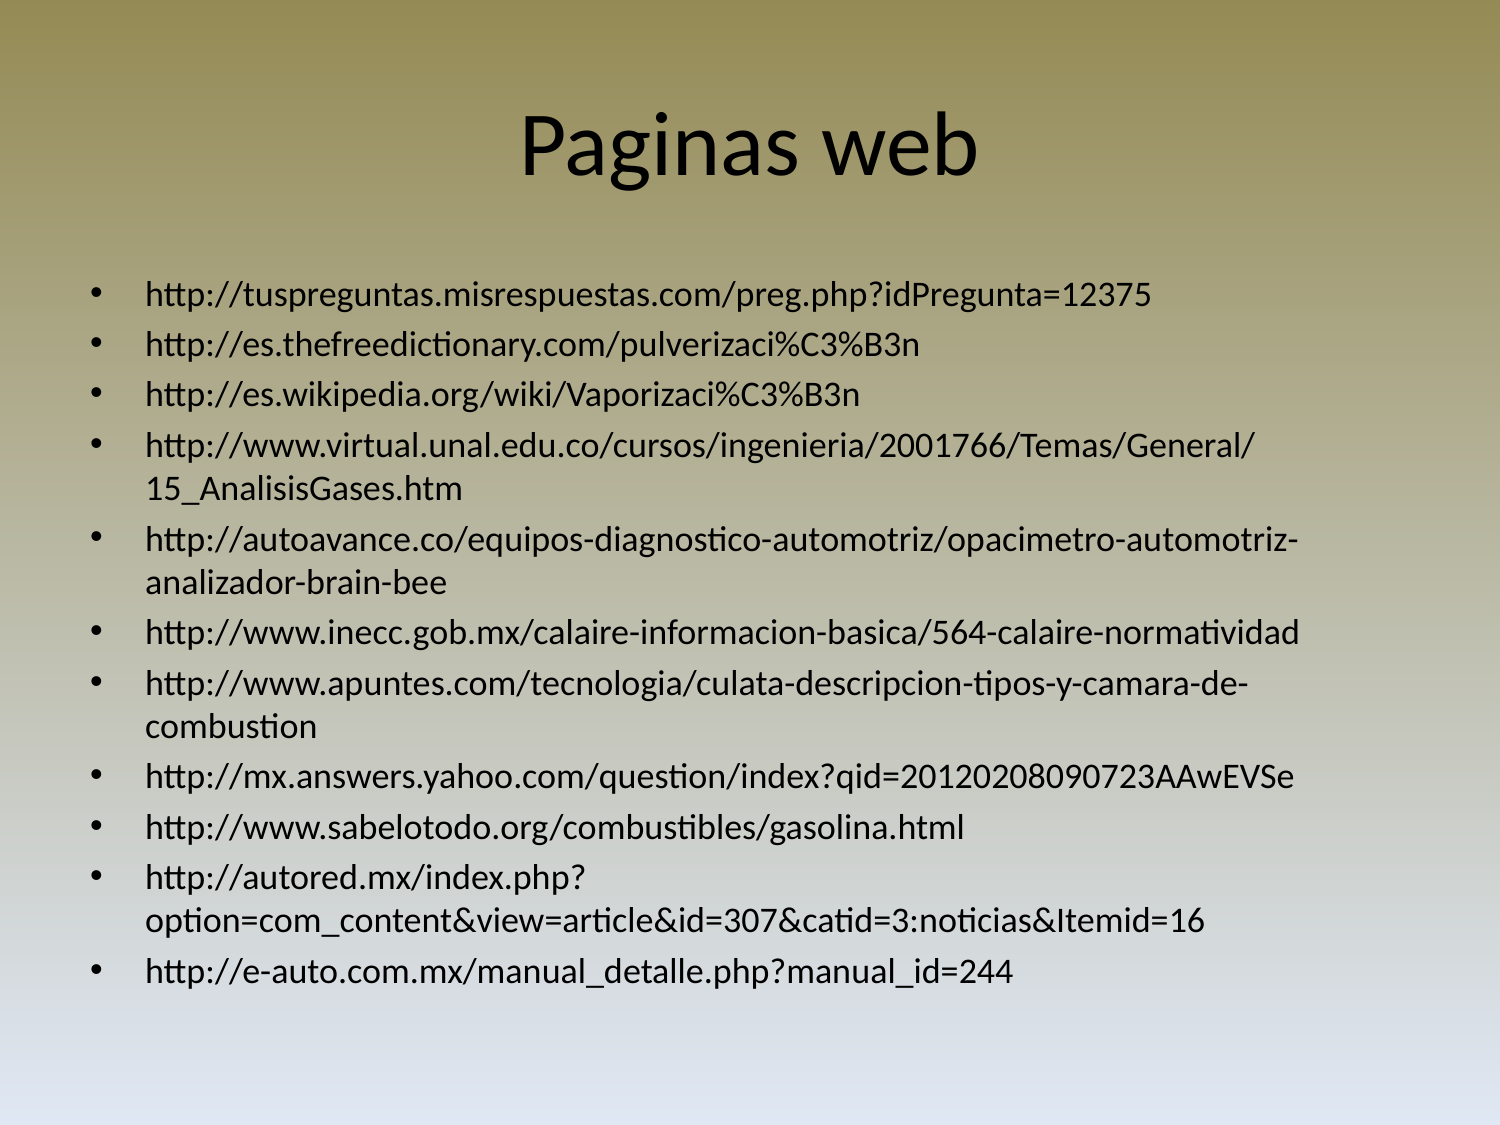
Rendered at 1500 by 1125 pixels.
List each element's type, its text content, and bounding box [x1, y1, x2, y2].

list http://tuspreguntas.misrespuestas.com/preg.php?idPregunta=12375 http://es.thefreedictionary.com/pulverizaci%C3%B3n http://es.wikipedia.org/wiki/Vaporizaci%C3%B3n http://www.virtual.unal.edu.co/cursos/ingenieria/2001766/Temas/General/15_AnalisisGases.htm http://autoavance.co/equipos-diagnostico-automotriz/opacimetro-automotriz-analizador-brain-bee http://www.inecc.gob.mx/calaire-informacion-basica/564-calaire-normatividad http://www.apuntes.com/tecnologia/culata-descripcion-tipos-y-camara-de-combustion http://mx.answers.yahoo.com/question/index?qid=20120208090723AAwEVSe http://www.sabelotodo.org/combustibles/gasolina.html http://autored.mx/index.php?option=com_content&view=article&id=307&catid=3:noticias&Itemid=16 http://e-auto.com.mx/manual_detalle.php?manual_id=244 [75, 262, 1425, 1005]
title Paginas web [75, 45, 1425, 233]
